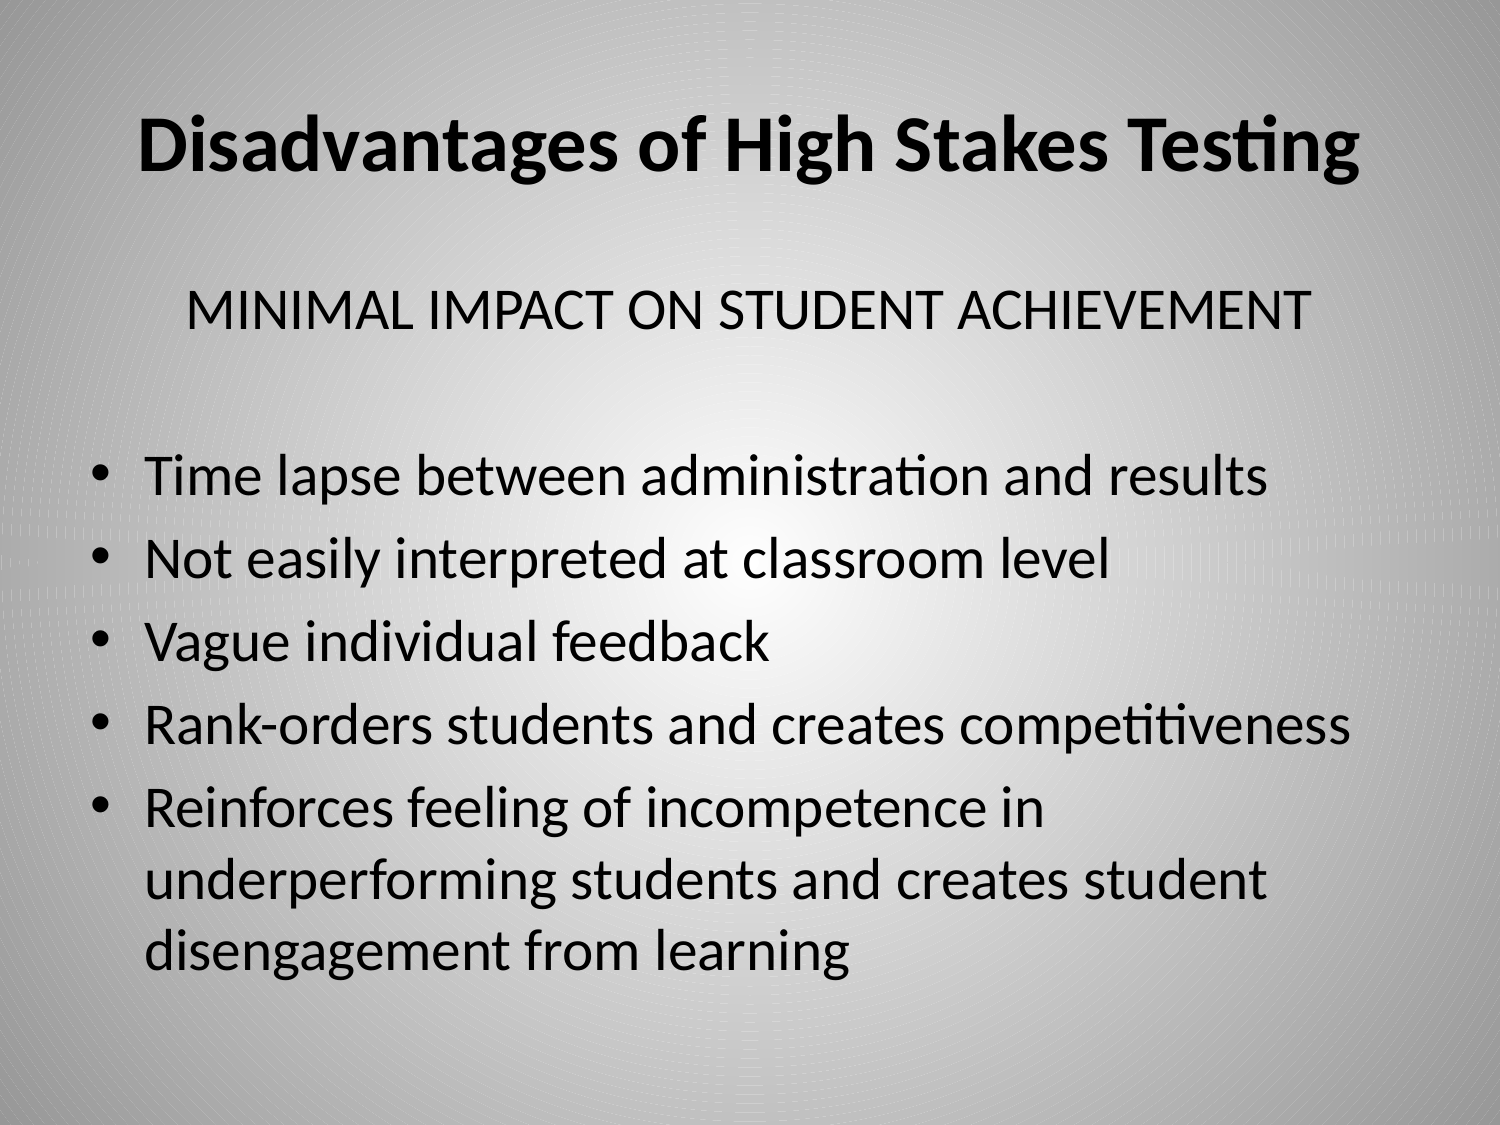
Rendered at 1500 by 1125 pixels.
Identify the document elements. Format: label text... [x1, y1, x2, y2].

title Disadvantages of High Stakes Testing [75, 45, 1425, 233]
list MINIMAL IMPACT ON STUDENT ACHIEVEMENT Time lapse between administration and results Not easily interpreted at classroom level Vague individual feedback Rank-orders students and creates competitiveness Reinforces feeling of incompetence in underperforming students and creates student disengagement from learning [75, 262, 1425, 1005]
